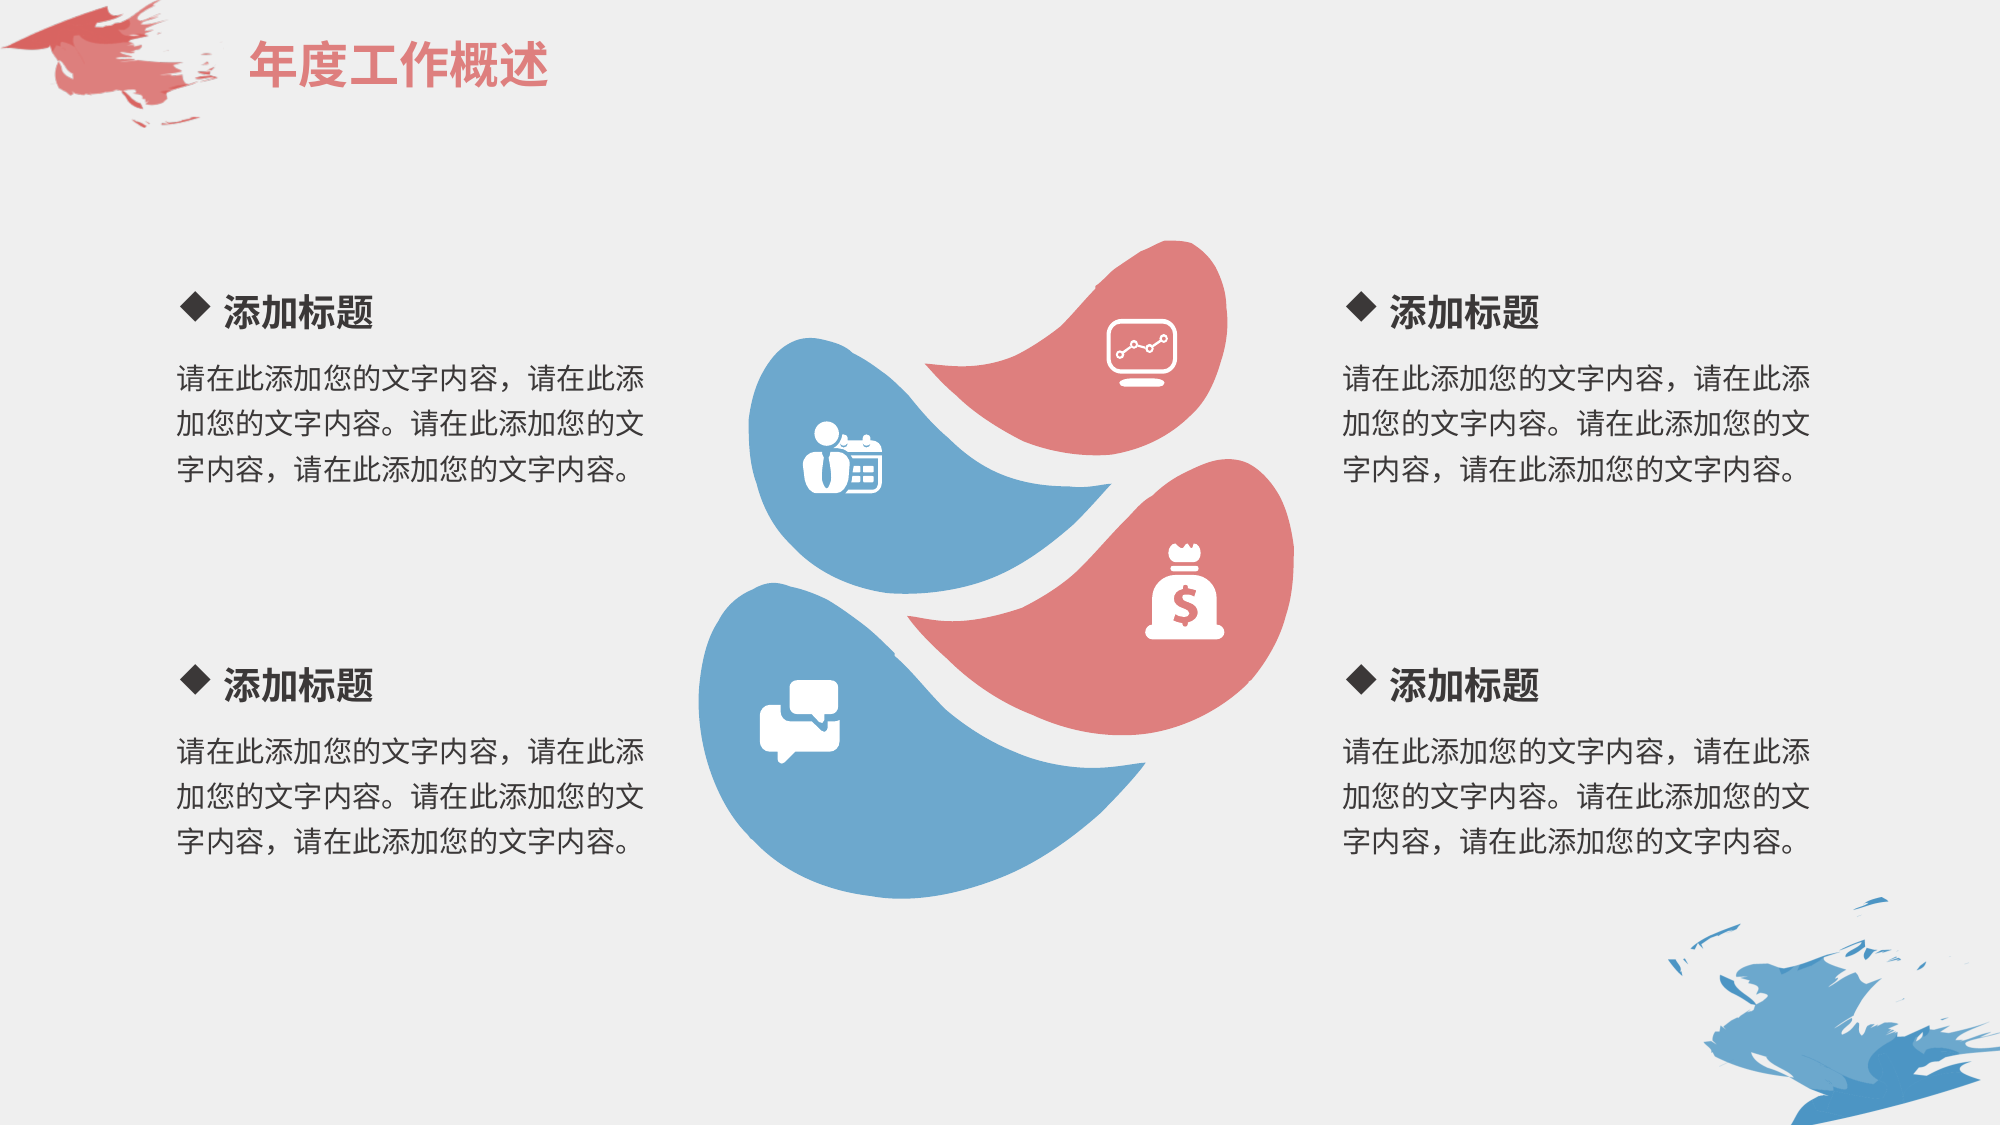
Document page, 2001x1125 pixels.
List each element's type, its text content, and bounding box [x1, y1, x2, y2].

picture [0, 0, 224, 128]
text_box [1145, 543, 1225, 640]
text_box 请在此添加您的文字内容，请在此添加您的文字内容。请在此添加您的文字内容，请在此添加您的文字内容。 [1328, 715, 1829, 867]
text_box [759, 680, 840, 764]
text_box 年度工作概述 [234, 25, 564, 101]
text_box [1106, 318, 1178, 387]
text_box 请在此添加您的文字内容，请在此添加您的文字内容。请在此添加您的文字内容，请在此添加您的文字内容。 [162, 715, 663, 867]
text_box 请在此添加您的文字内容，请在此添加您的文字内容。请在此添加您的文字内容，请在此添加您的文字内容。 [162, 342, 663, 494]
text_box [924, 240, 1228, 456]
text_box 添加标题 [162, 654, 395, 715]
text_box 请在此添加您的文字内容，请在此添加您的文字内容。请在此添加您的文字内容，请在此添加您的文字内容。 [1328, 342, 1829, 494]
text_box 添加标题 [162, 281, 395, 342]
text_box [698, 582, 1146, 899]
picture [1668, 897, 2000, 1125]
text_box 添加标题 [1328, 654, 1561, 715]
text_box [802, 421, 882, 494]
text_box 添加标题 [1328, 281, 1561, 342]
text_box [907, 459, 1294, 736]
text_box [748, 337, 1112, 594]
